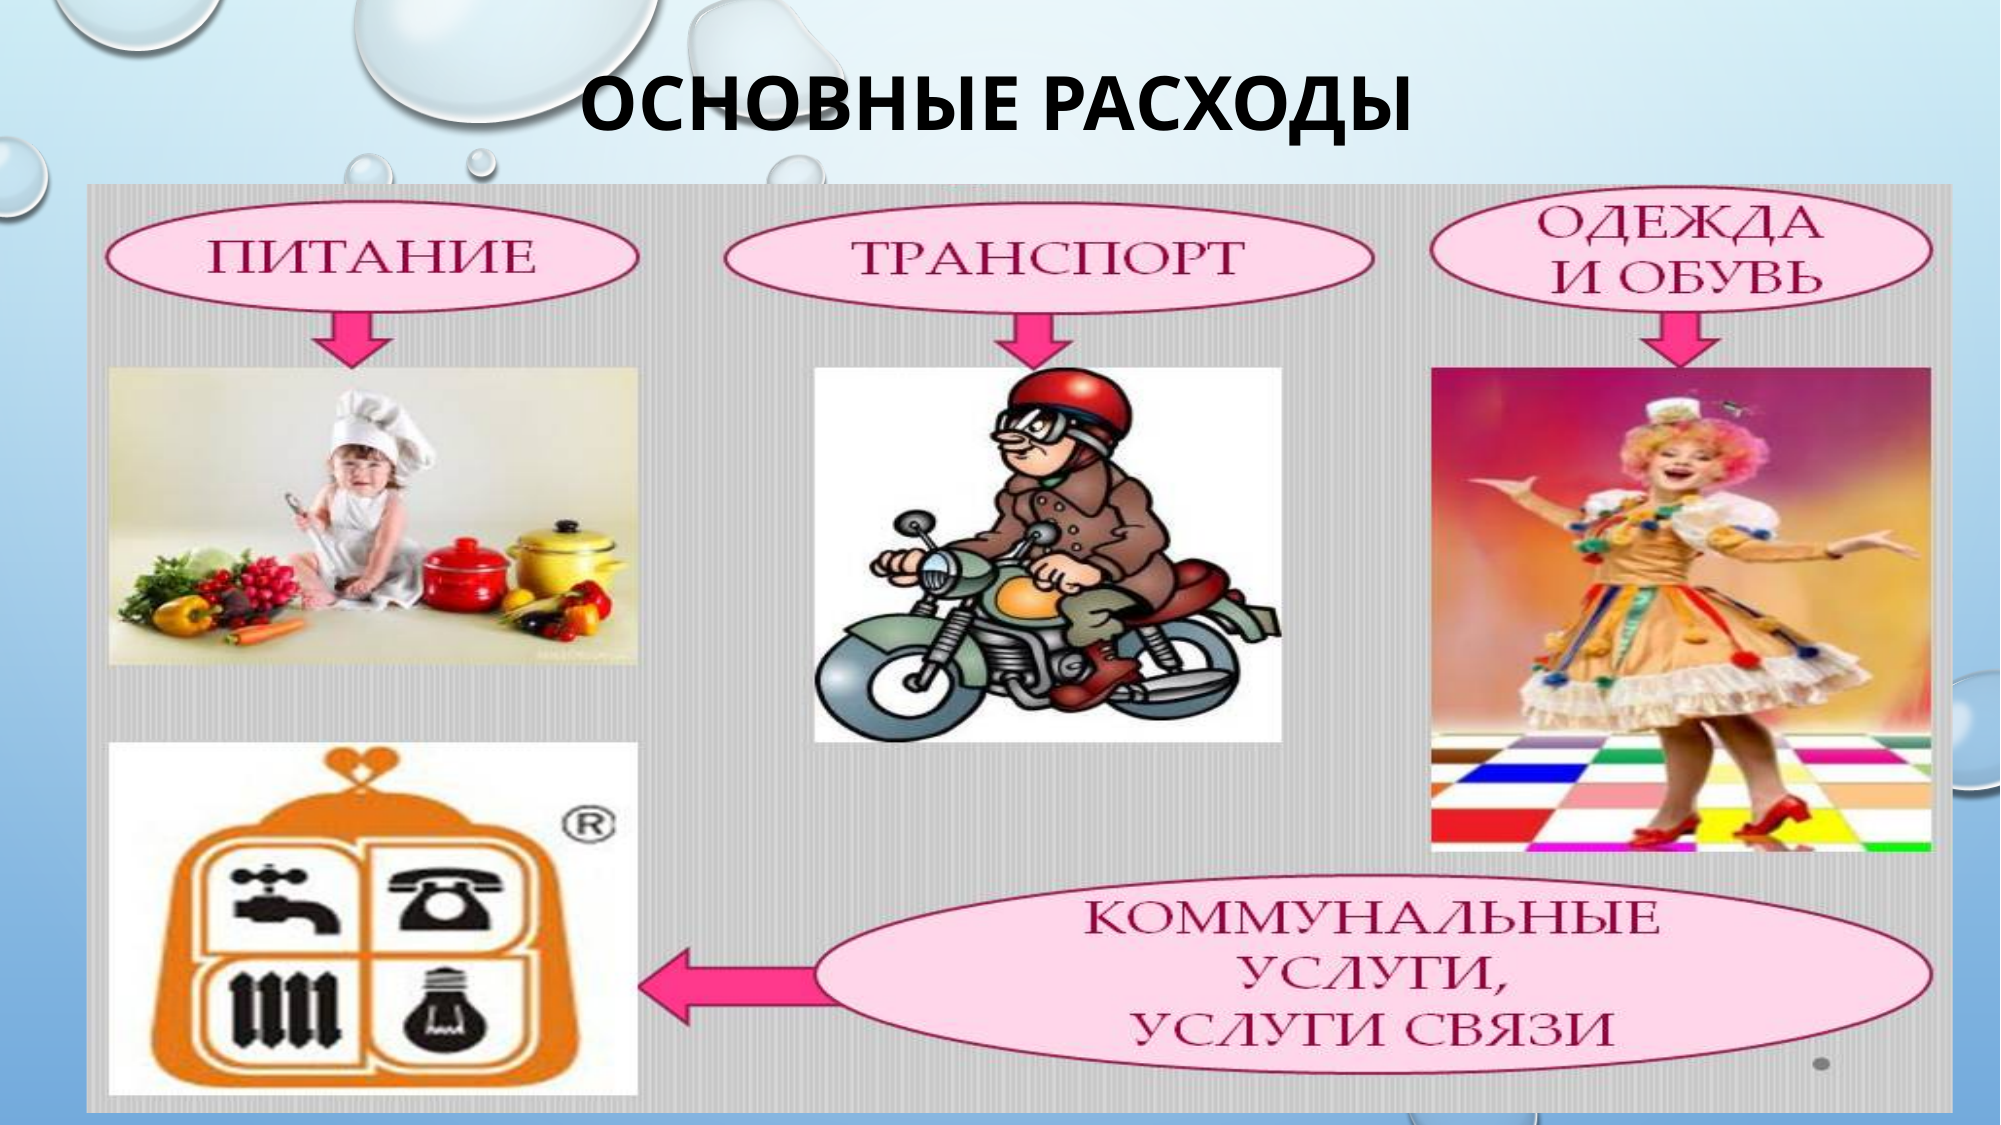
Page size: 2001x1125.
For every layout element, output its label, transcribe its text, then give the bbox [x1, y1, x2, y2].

title ОСНОВНЫЕ РАСХОДЫ [212, 42, 1782, 155]
picture [0, 0, 2000, 1125]
